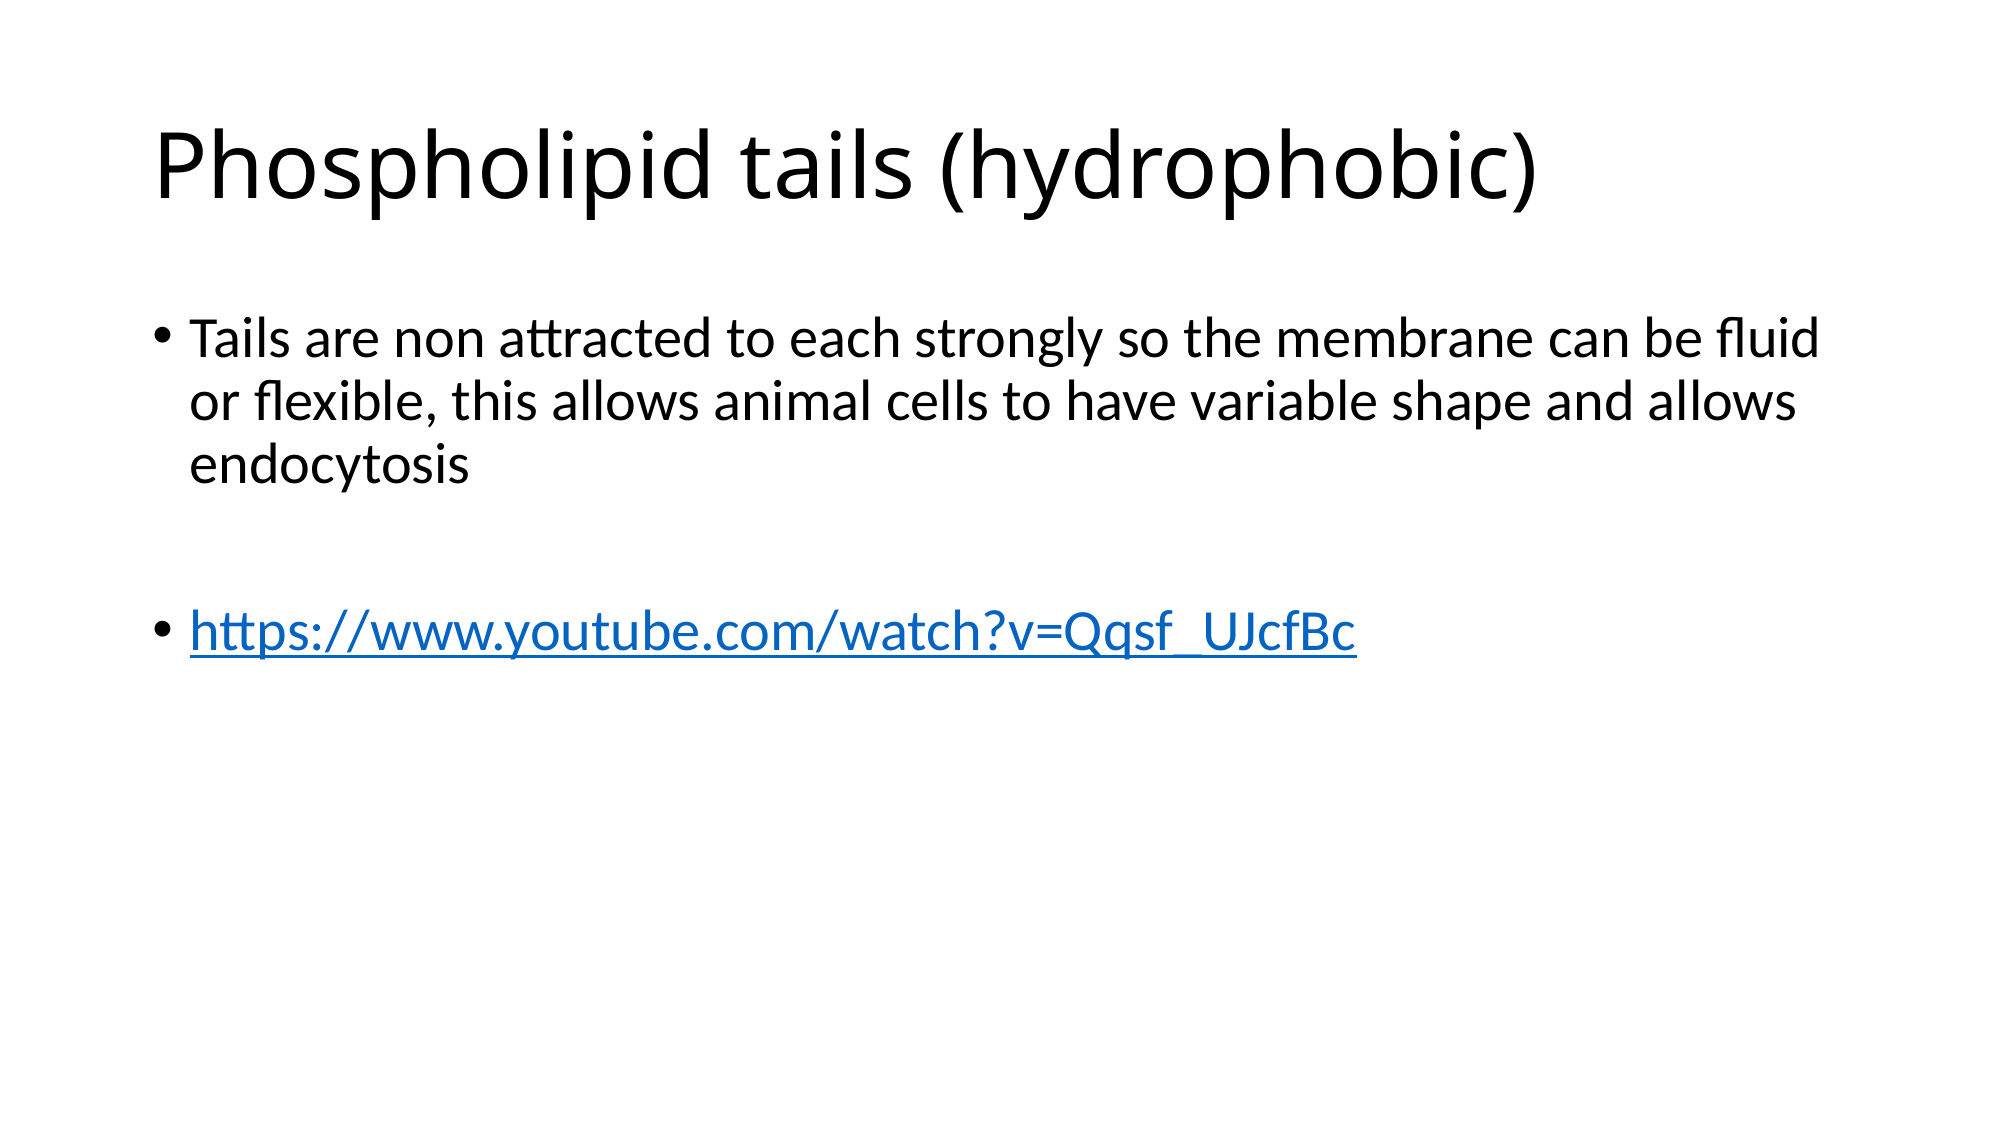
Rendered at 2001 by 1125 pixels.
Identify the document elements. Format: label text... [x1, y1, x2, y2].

list Tails are non attracted to each strongly so the membrane can be fluid or flexible, this allows animal cells to have variable shape and allows endocytosis https://www.youtube.com/watch?v=Qqsf_UJcfBc [137, 299, 1863, 1014]
title Phospholipid tails (hydrophobic) [137, 59, 1863, 278]
